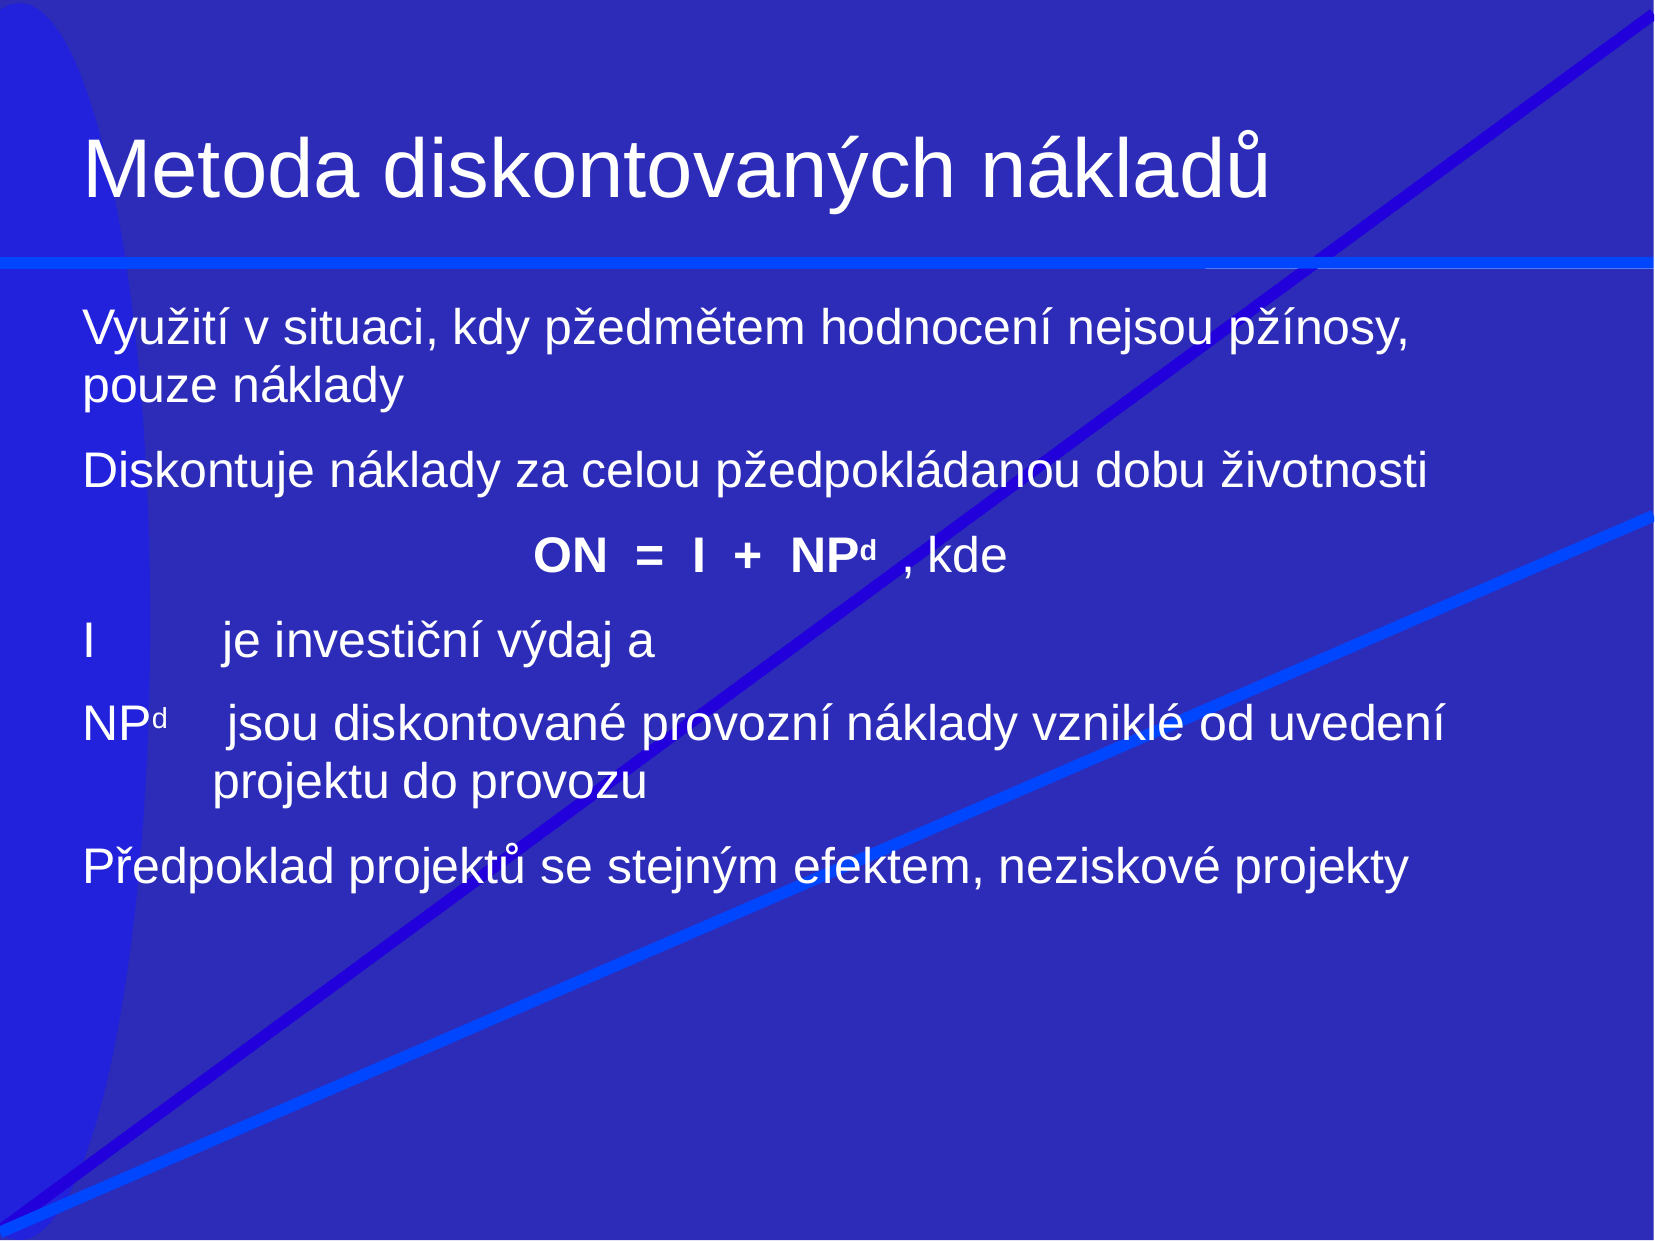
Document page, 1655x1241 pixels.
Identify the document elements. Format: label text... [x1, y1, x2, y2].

title Metoda diskontovaných nákladů [80, 67, 1574, 321]
text_box Využití v situaci, kdy pžedmětem hodnocení nejsou pžínosy, pouze náklady Diskontuje náklady za celou pžedpokládanou dobu životnosti ON = I + NPd , kde I je investiční výdaj a NPd jsou diskontované provozní náklady vzniklé od uvedení projektu do provozu Předpoklad projektů se stejným efektem, neziskové projekty [80, 296, 1547, 894]
